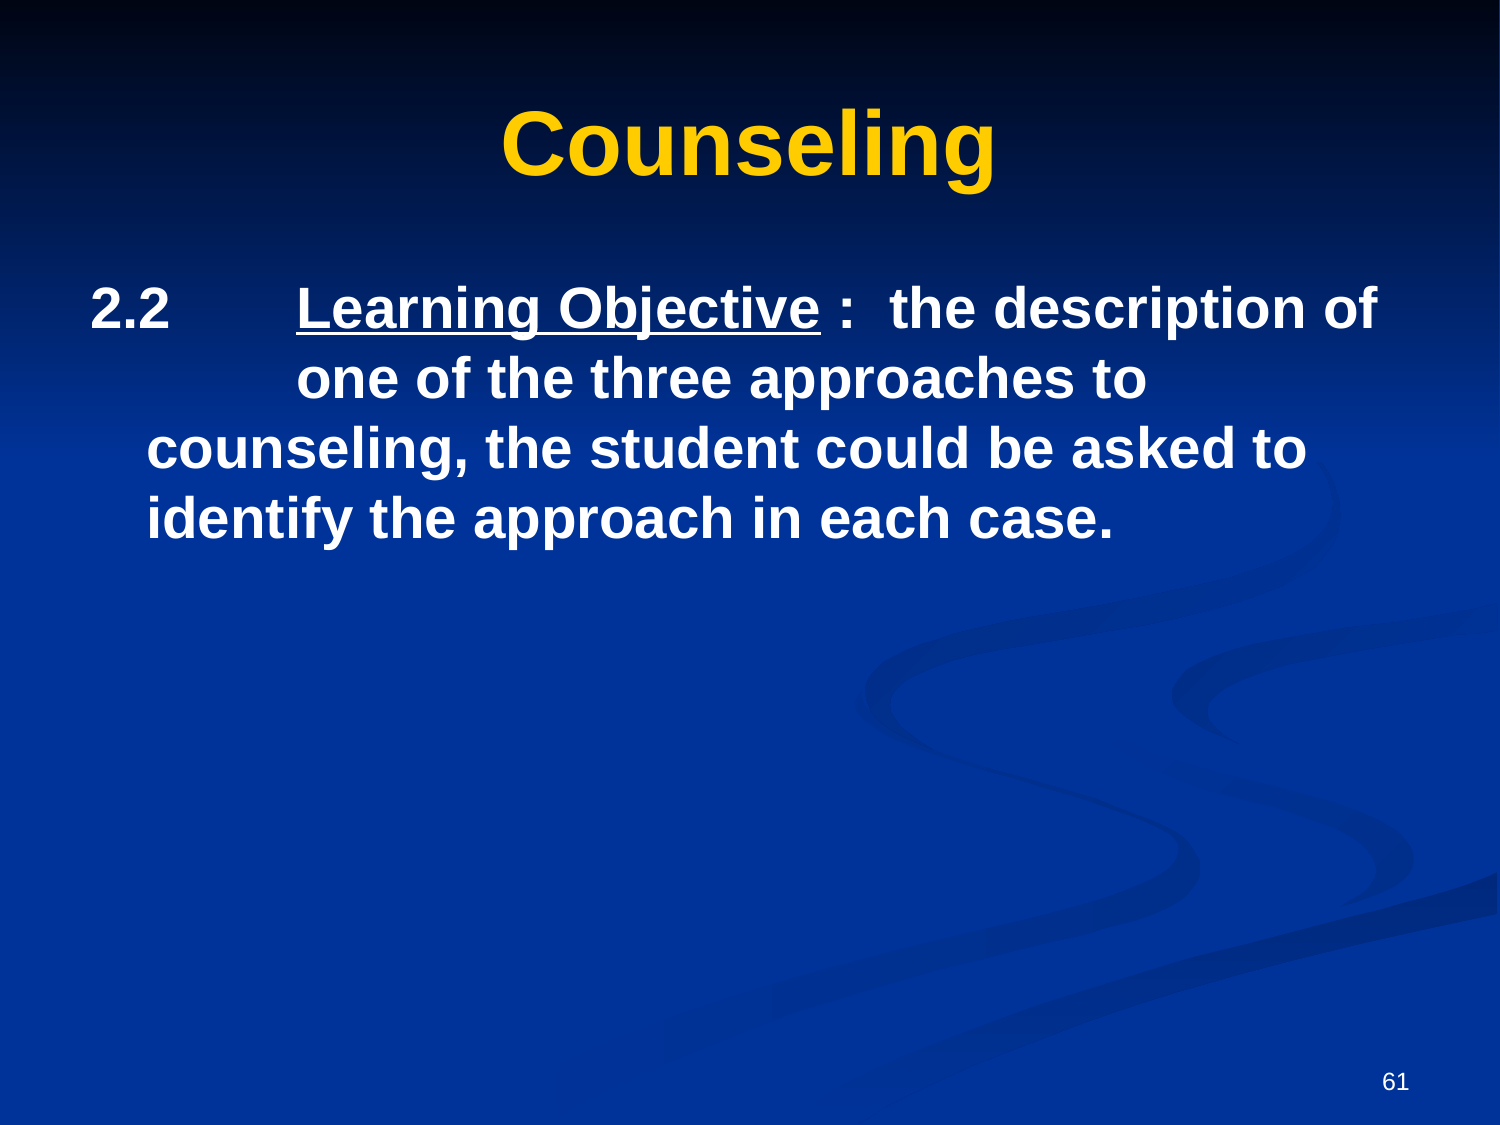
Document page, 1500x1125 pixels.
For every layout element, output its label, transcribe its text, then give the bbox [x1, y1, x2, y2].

slide_number 61 [1074, 1024, 1426, 1104]
title Counseling [74, 44, 1426, 233]
list 2.2 Learning Objective : the description of one of the three approaches to counseling, the student could be asked to identify the approach in each case. [74, 262, 1426, 909]
